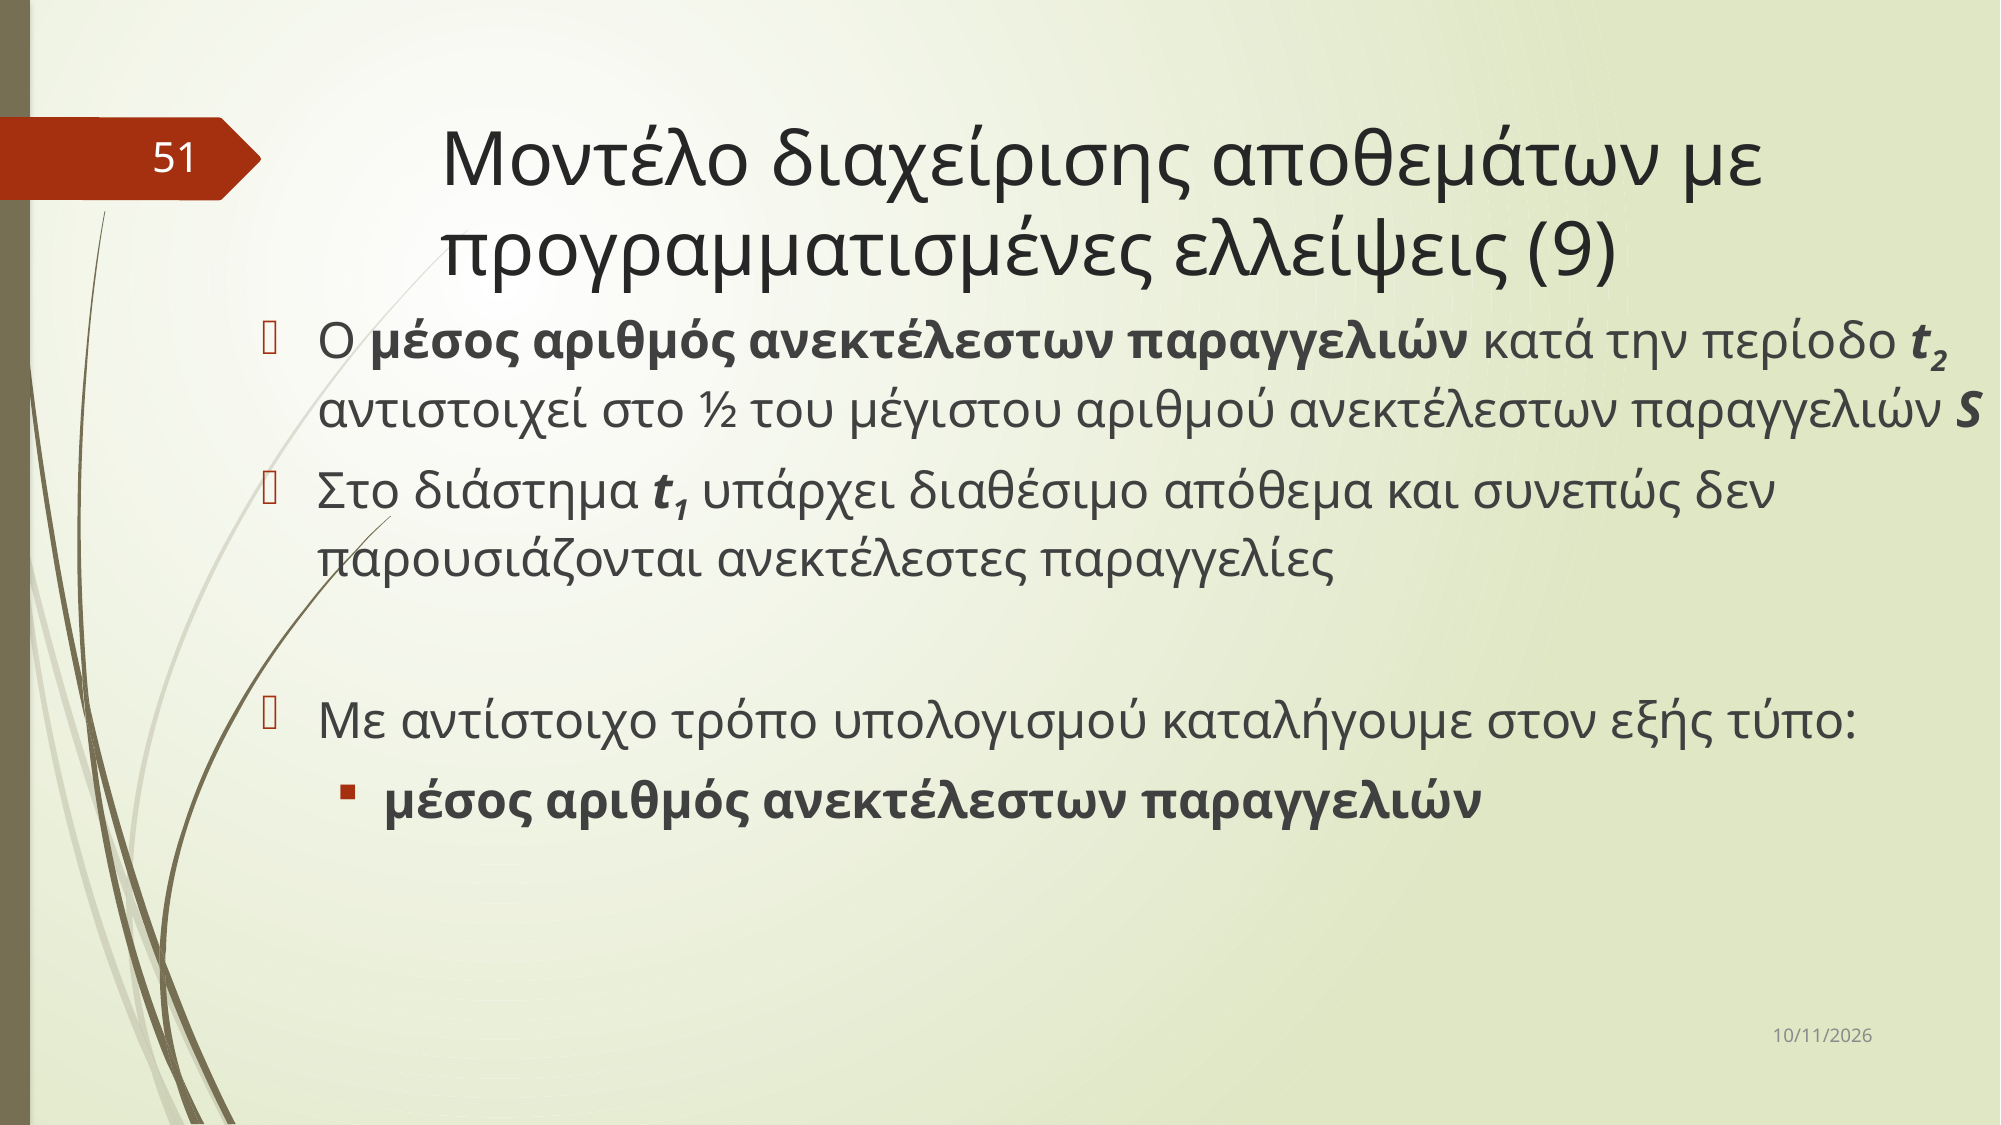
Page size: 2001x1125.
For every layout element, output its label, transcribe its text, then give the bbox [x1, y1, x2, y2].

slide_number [1699, 1005, 1888, 1067]
title Μοντέλο διαχείρισης αποθεμάτων με προγραμματισμένες ελλείψεις (9) [425, 102, 1888, 313]
slide_number 51 [87, 129, 216, 190]
